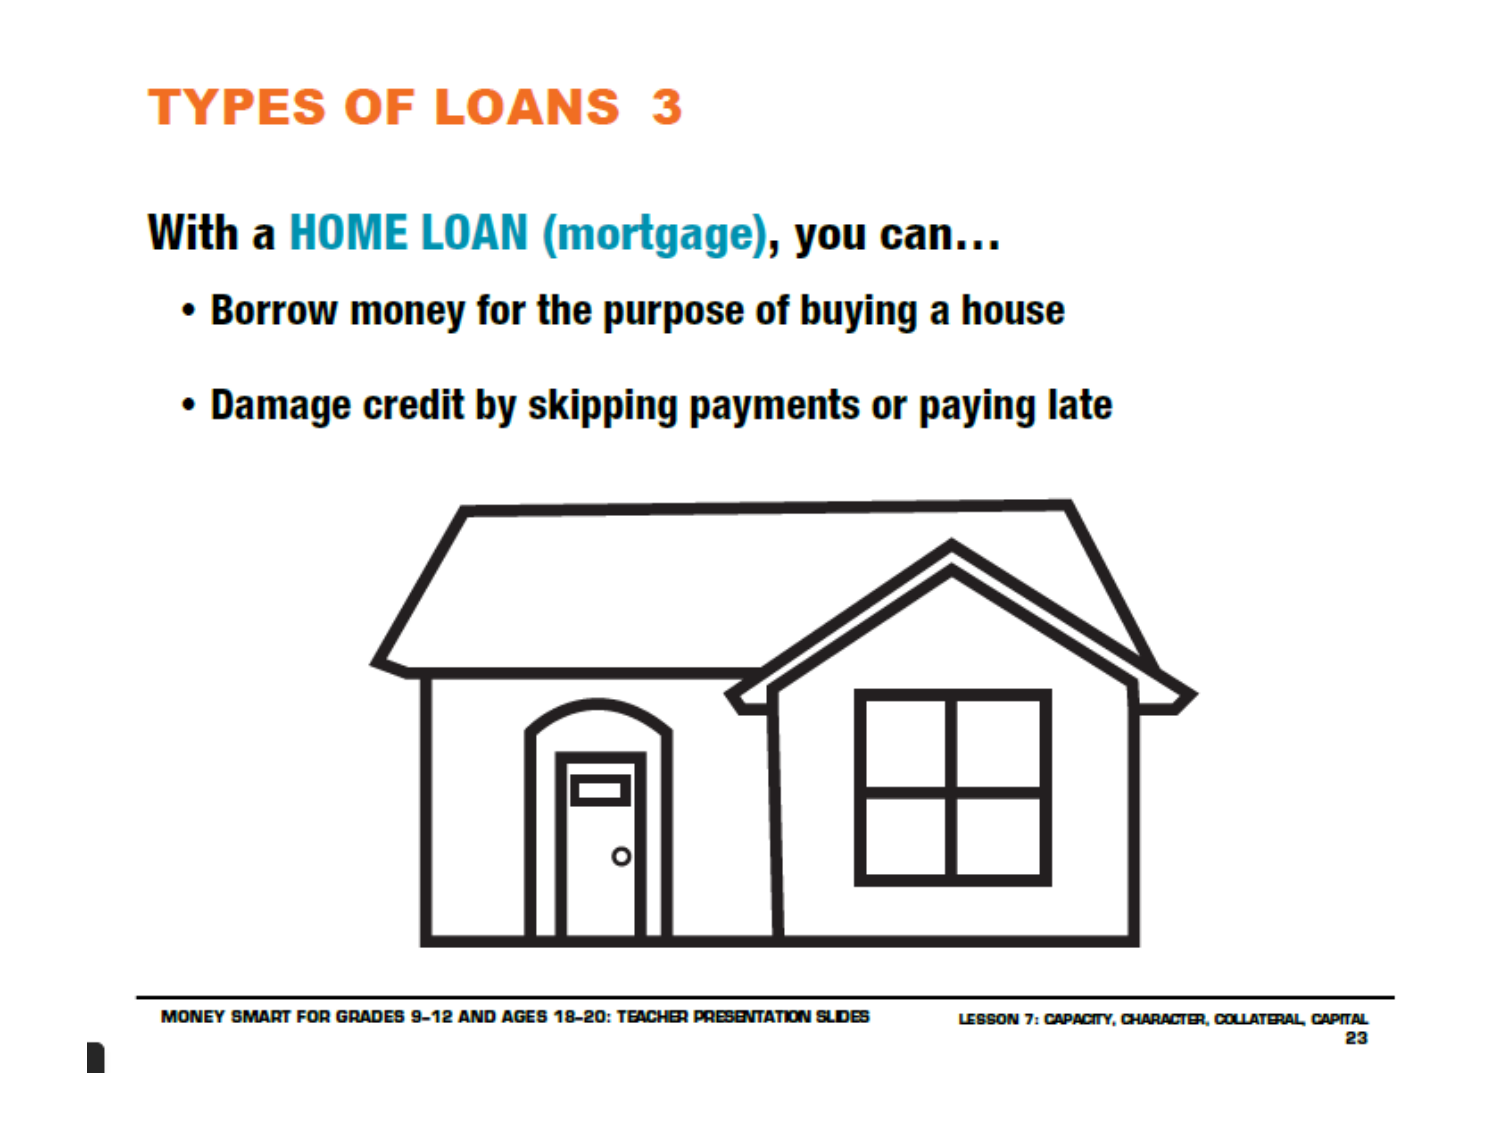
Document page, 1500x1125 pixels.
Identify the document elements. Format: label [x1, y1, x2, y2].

picture [87, 32, 1438, 1073]
